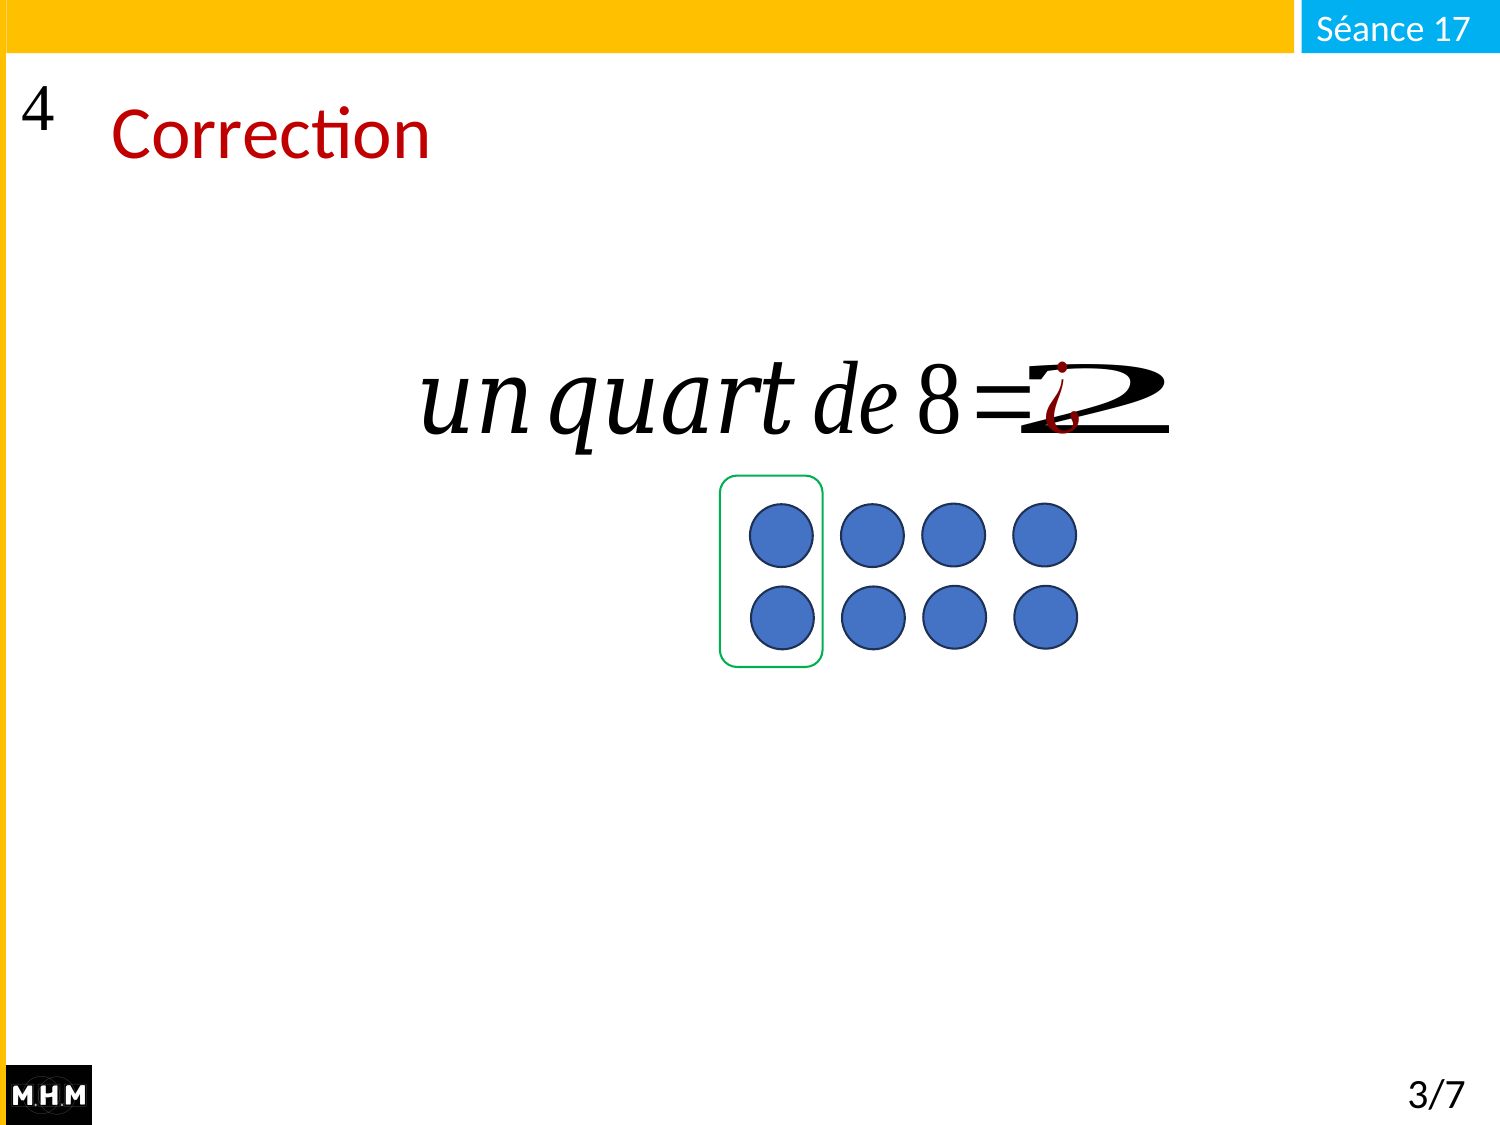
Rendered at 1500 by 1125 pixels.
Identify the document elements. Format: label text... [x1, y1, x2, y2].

text_box [1012, 502, 1078, 568]
text_box [718, 474, 824, 669]
title Correction [96, 60, 1391, 208]
text_box [921, 502, 987, 568]
text_box [839, 503, 905, 569]
list 3/7 [1373, 1064, 1500, 1125]
text_box [1013, 584, 1079, 650]
text_box [922, 584, 988, 650]
text_box [840, 585, 906, 651]
picture [6, 1065, 92, 1125]
